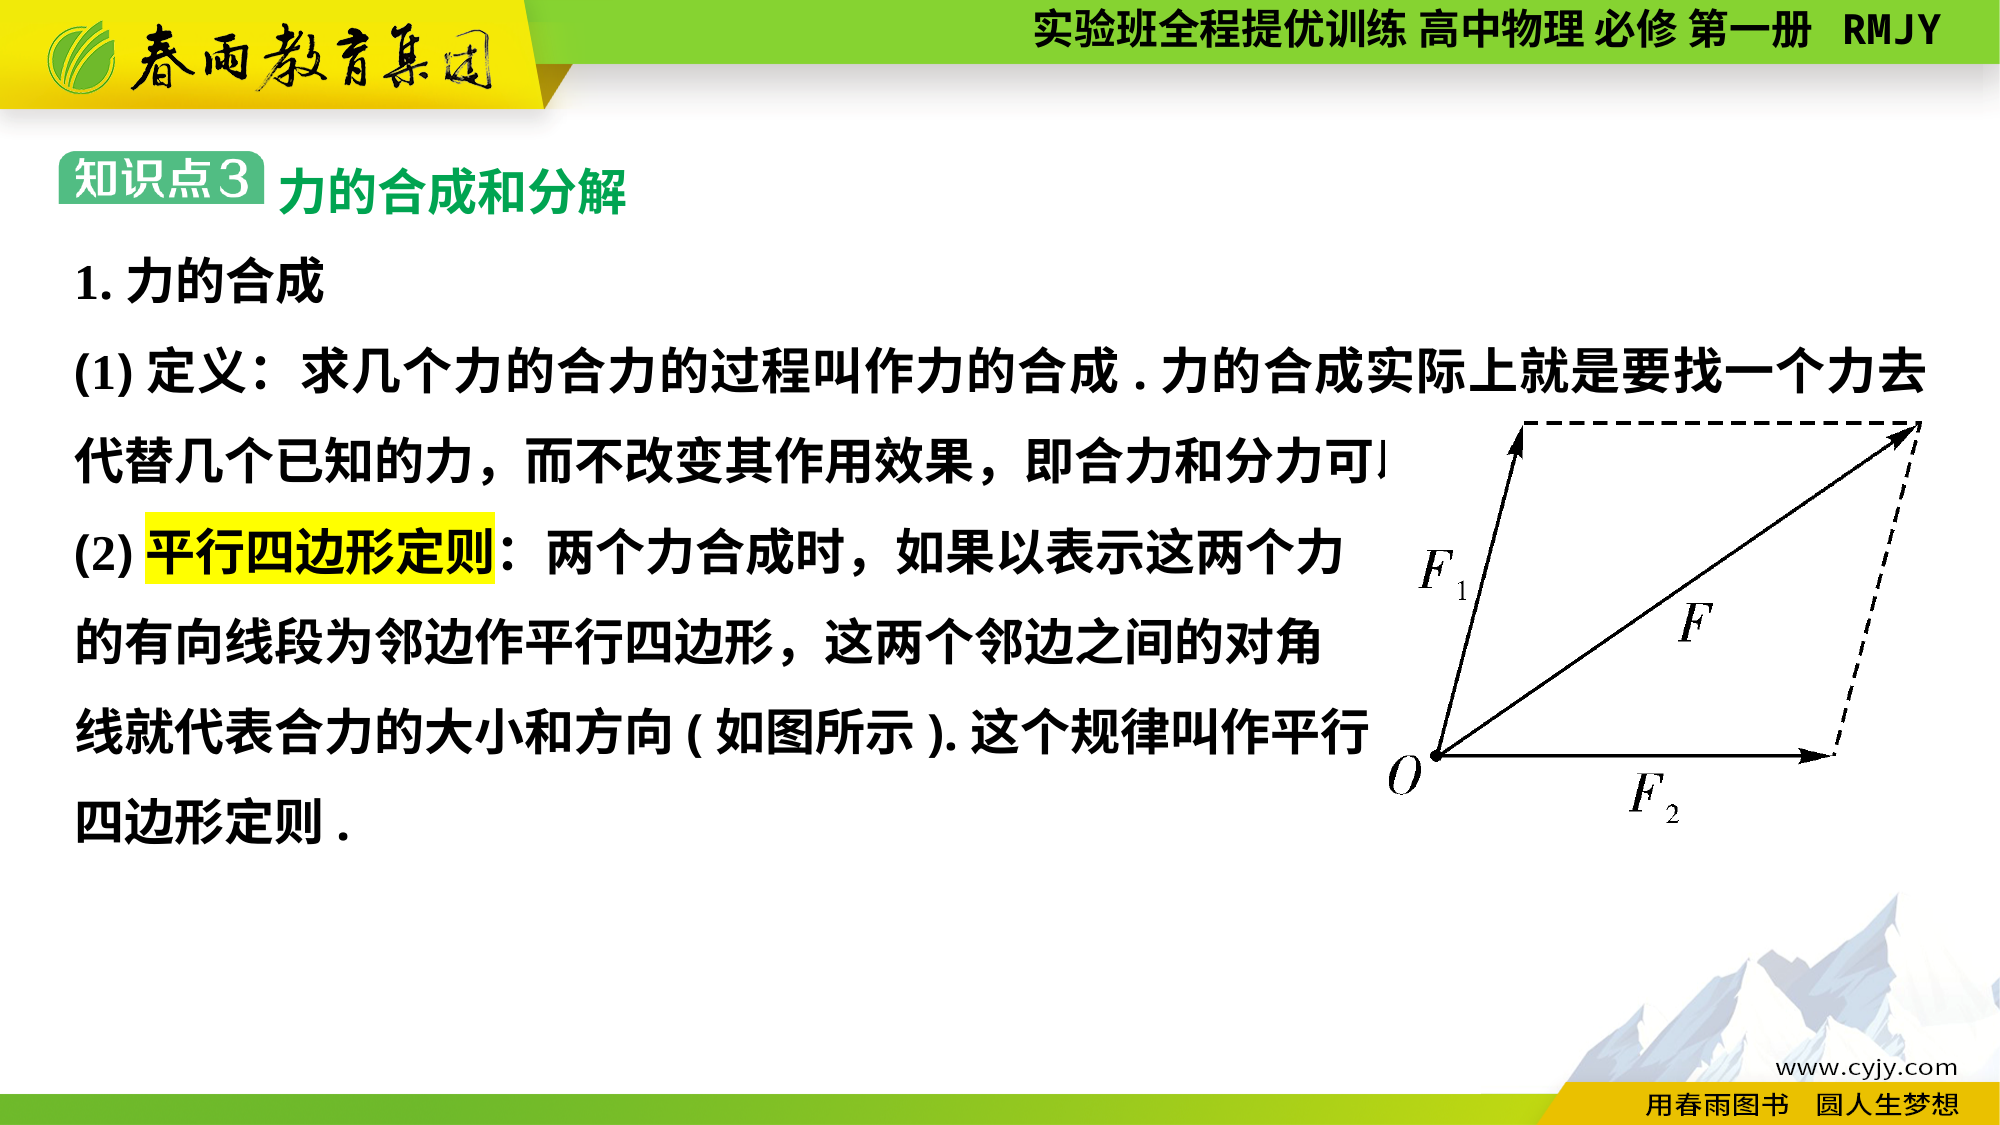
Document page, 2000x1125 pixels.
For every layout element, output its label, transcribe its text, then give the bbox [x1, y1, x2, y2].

list 力的合成和分解 1.力的合成 (1)定义：求几个力的合力的过程叫作力的合成.力的合成实际上就是要找一个力去代替几个已知的力，而不改变其作用效果，即合力和分力可以相互等效替代. (2)平行四边形定则：两个力合成时，如果以表示这两个力 的有向线段为邻边作平行四边形，这两个邻边之间的对角 线就代表合力的大小和方向(如图所示).这个规律叫作平行 四边形定则. [59, 122, 1944, 865]
picture [0, 0, 2000, 1125]
